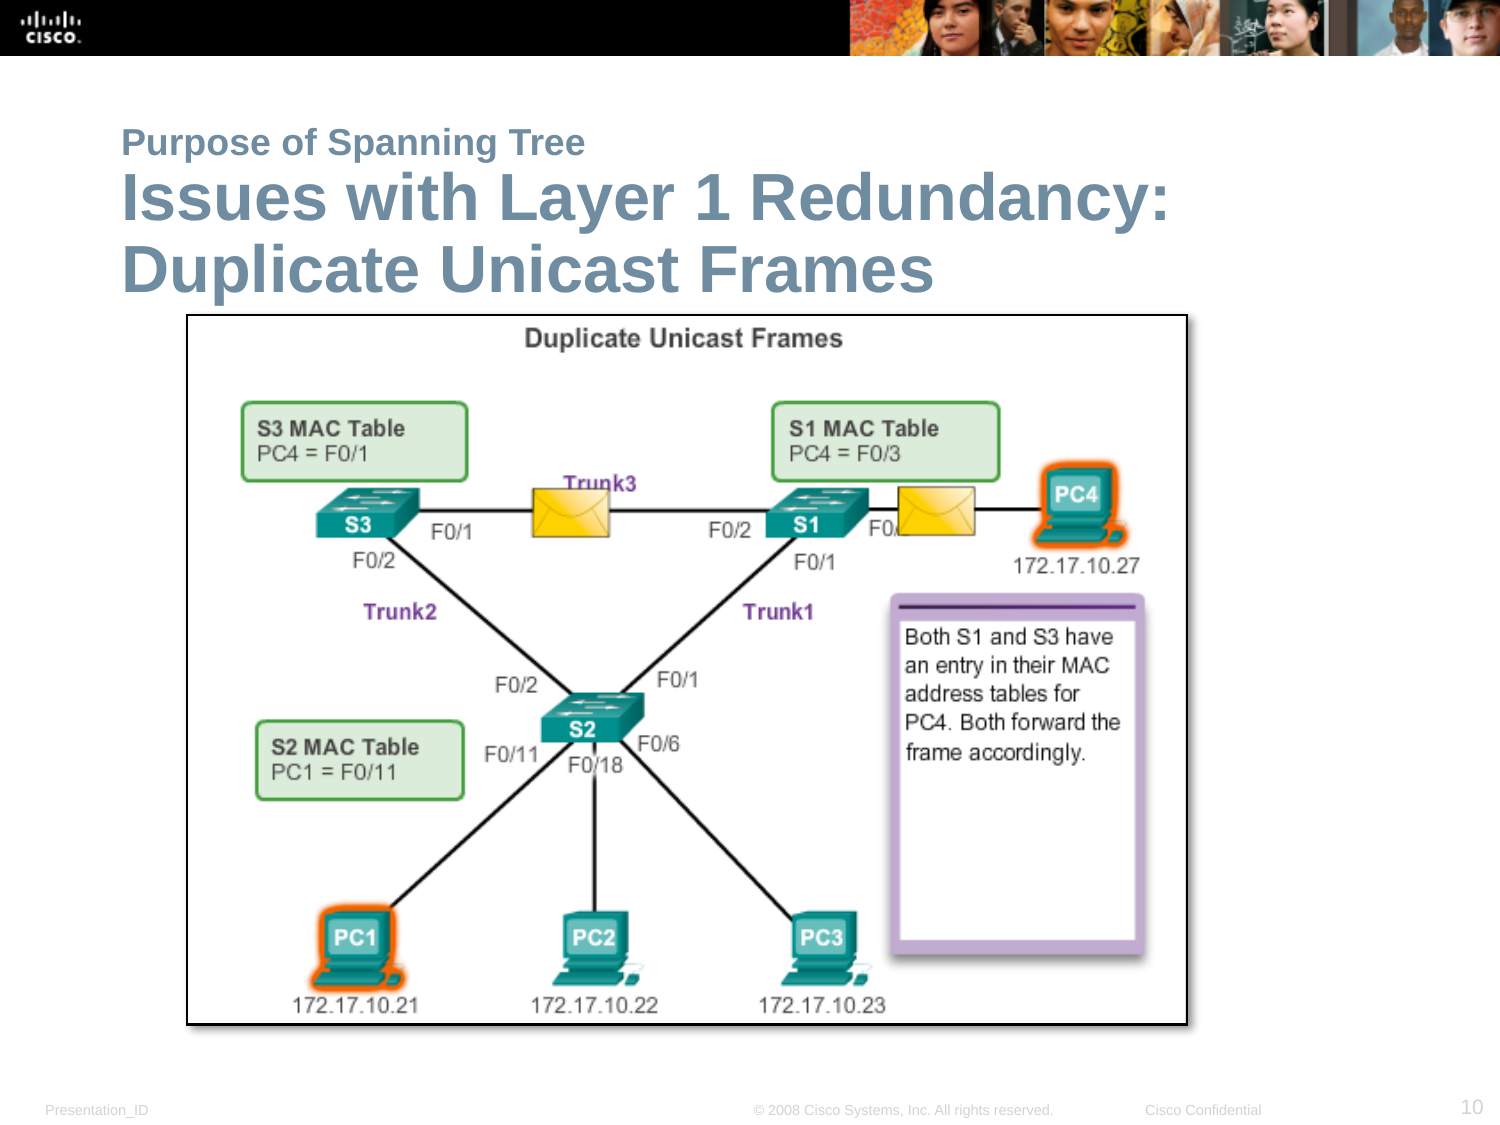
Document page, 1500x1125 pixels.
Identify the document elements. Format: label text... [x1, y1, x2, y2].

title Purpose of Spanning Tree Issues with Layer 1 Redundancy: Duplicate Unicast Frames [107, 175, 1444, 314]
picture [0, 0, 1500, 56]
picture [187, 315, 1186, 1024]
